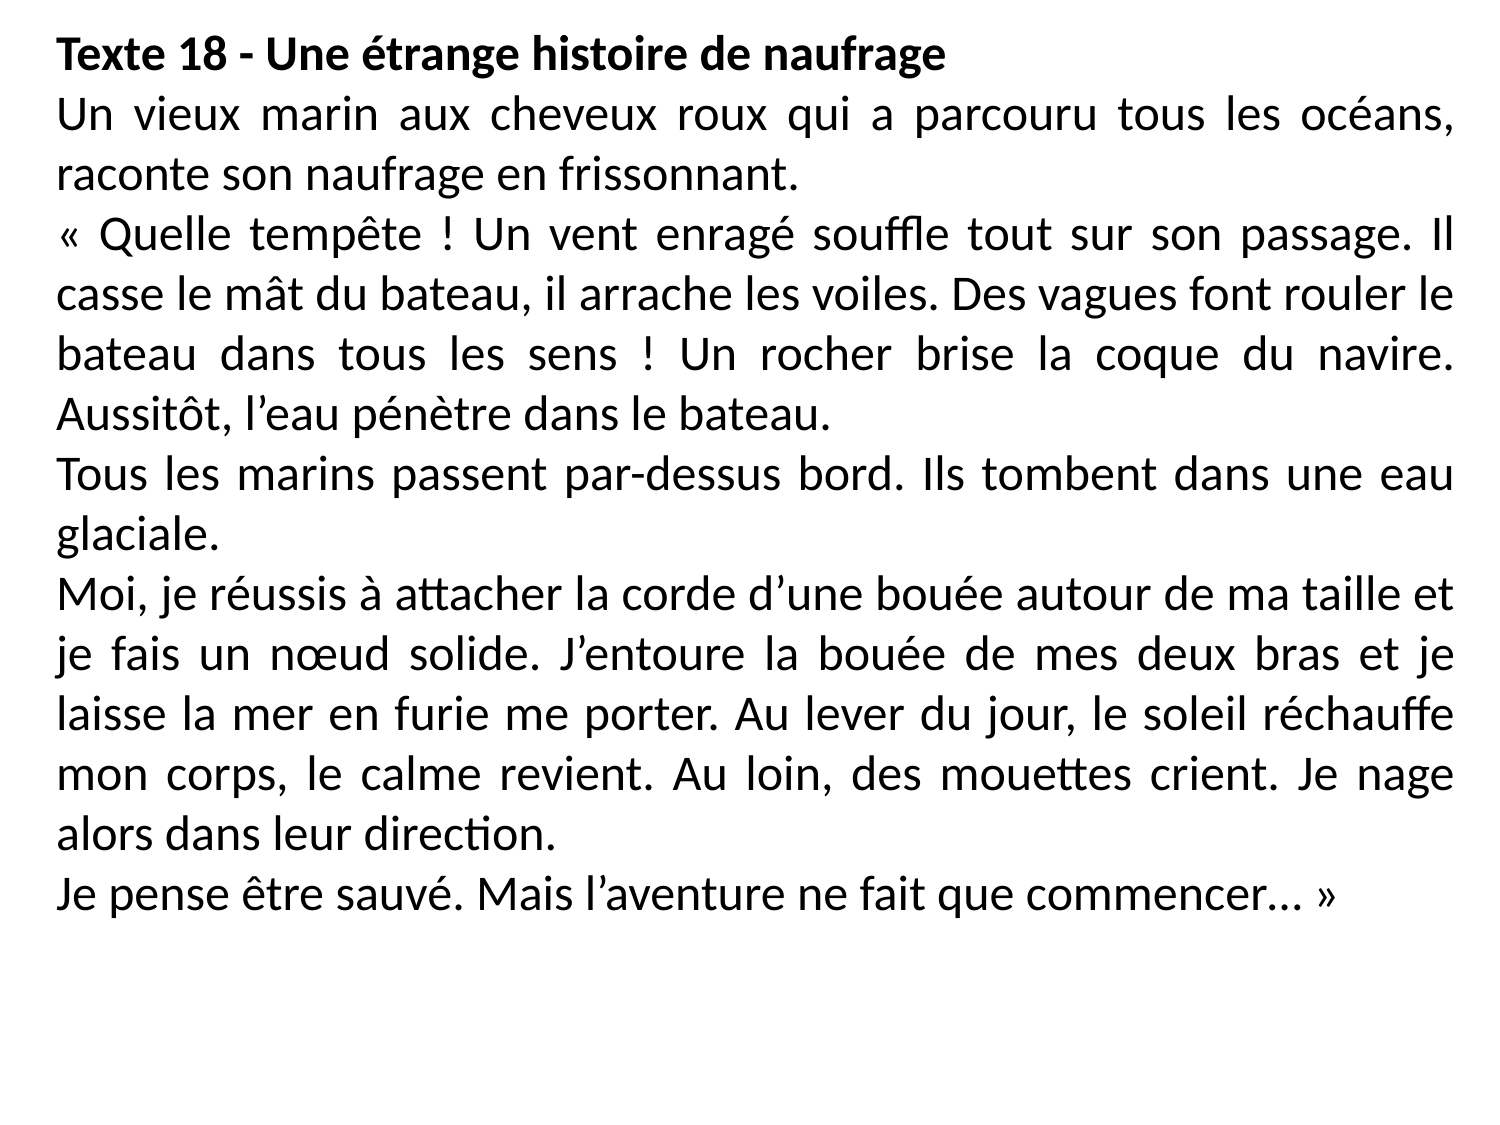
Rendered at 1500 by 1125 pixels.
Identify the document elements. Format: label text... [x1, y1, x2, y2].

text_box Texte 18 - Une étrange histoire de naufrage Un vieux marin aux cheveux roux qui a parcouru tous les océans, raconte son naufrage en frissonnant. « Quelle tempête ! Un vent enragé souffle tout sur son passage. Il casse le mât du bateau, il arrache les voiles. Des vagues font rouler le bateau dans tous les sens ! Un rocher brise la coque du navire. Aussitôt, l’eau pénètre dans le bateau. Tous les marins passent par-dessus bord. Ils tombent dans une eau glaciale. Moi, je réussis à attacher la corde d’une bouée autour de ma taille et je fais un nœud solide. J’entoure la bouée de mes deux bras et je laisse la mer en furie me porter. Au lever du jour, le soleil réchauffe mon corps, le calme revient. Au loin, des mouettes crient. Je nage alors dans leur direction. Je pense être sauvé. Mais l’aventure ne fait que commencer… » [41, 13, 1471, 928]
